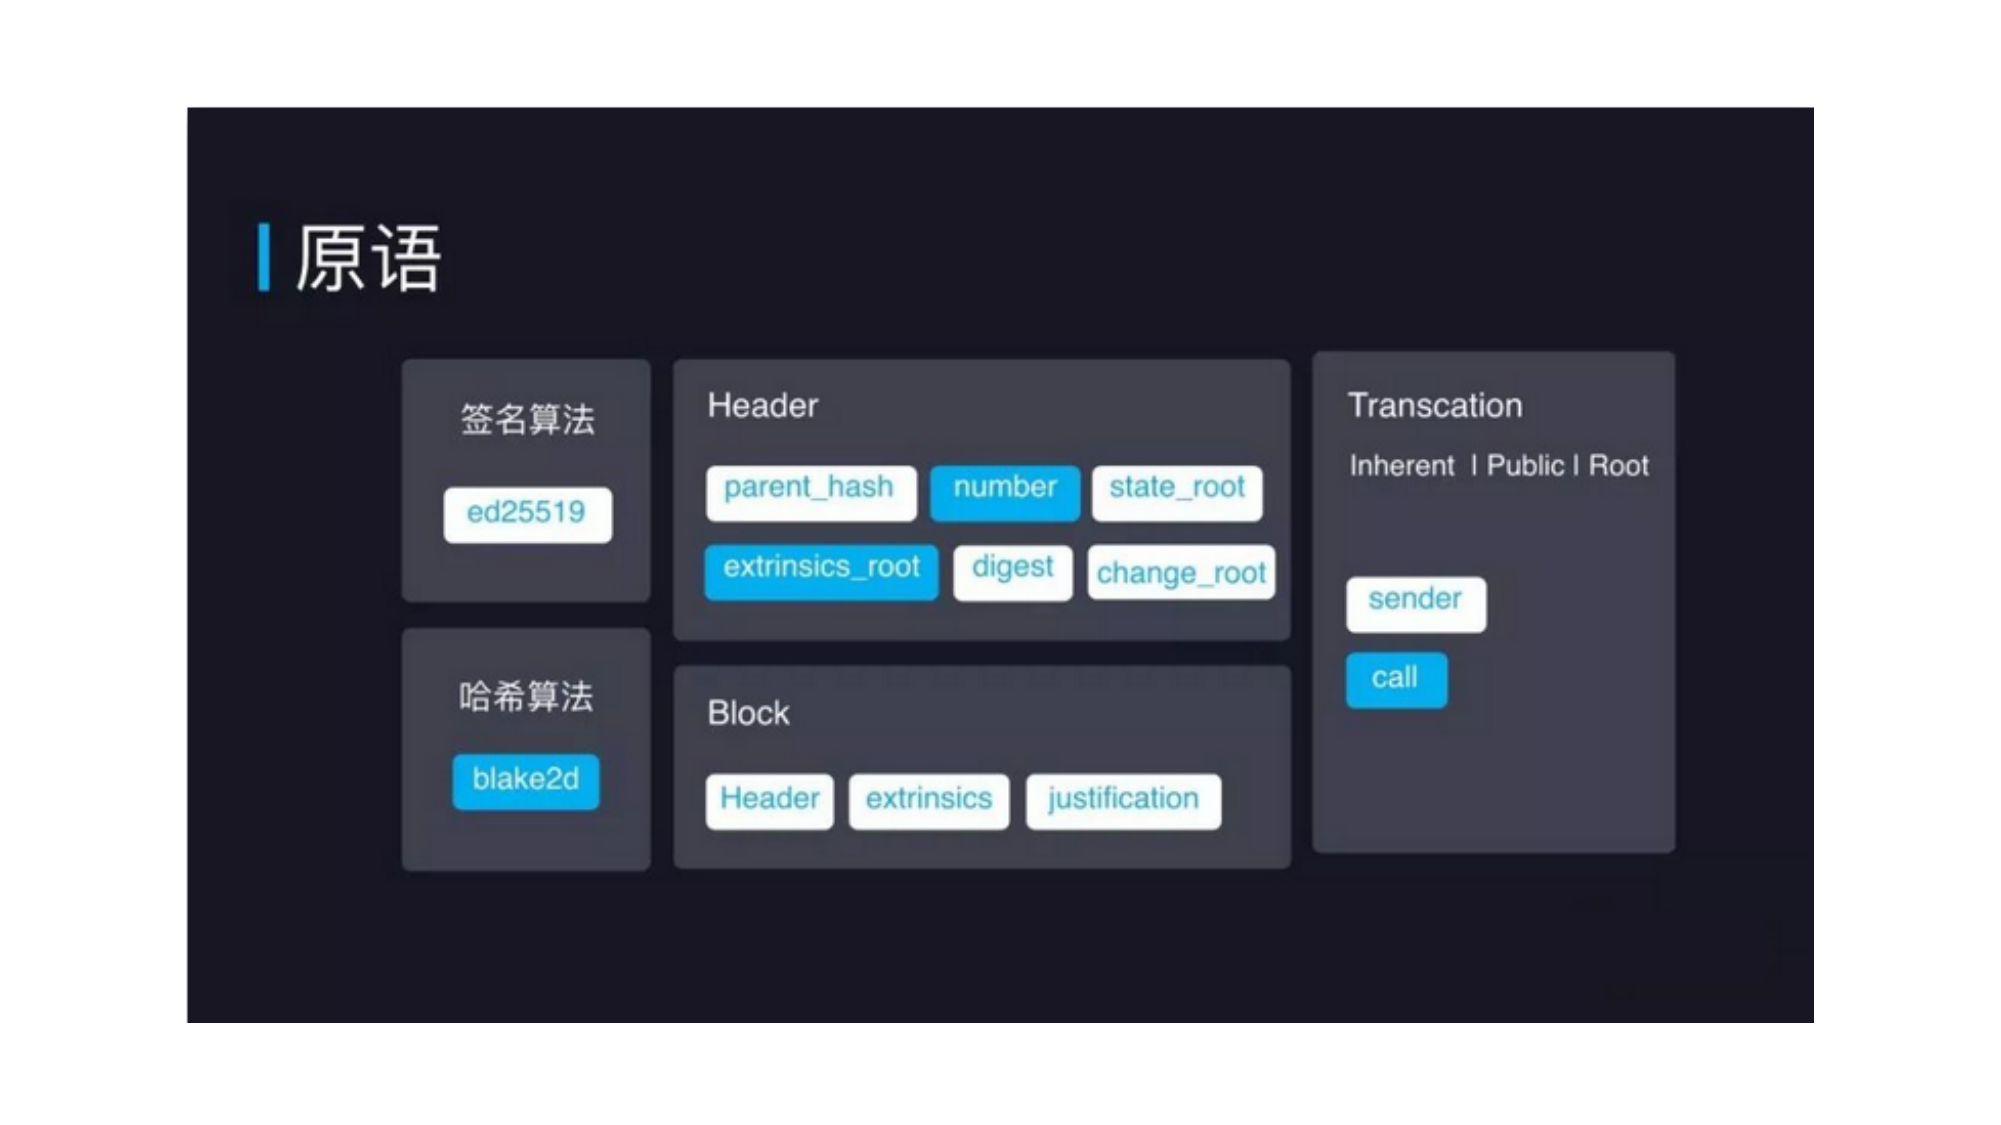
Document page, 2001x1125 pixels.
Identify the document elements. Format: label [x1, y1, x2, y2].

picture [186, 106, 1814, 1023]
